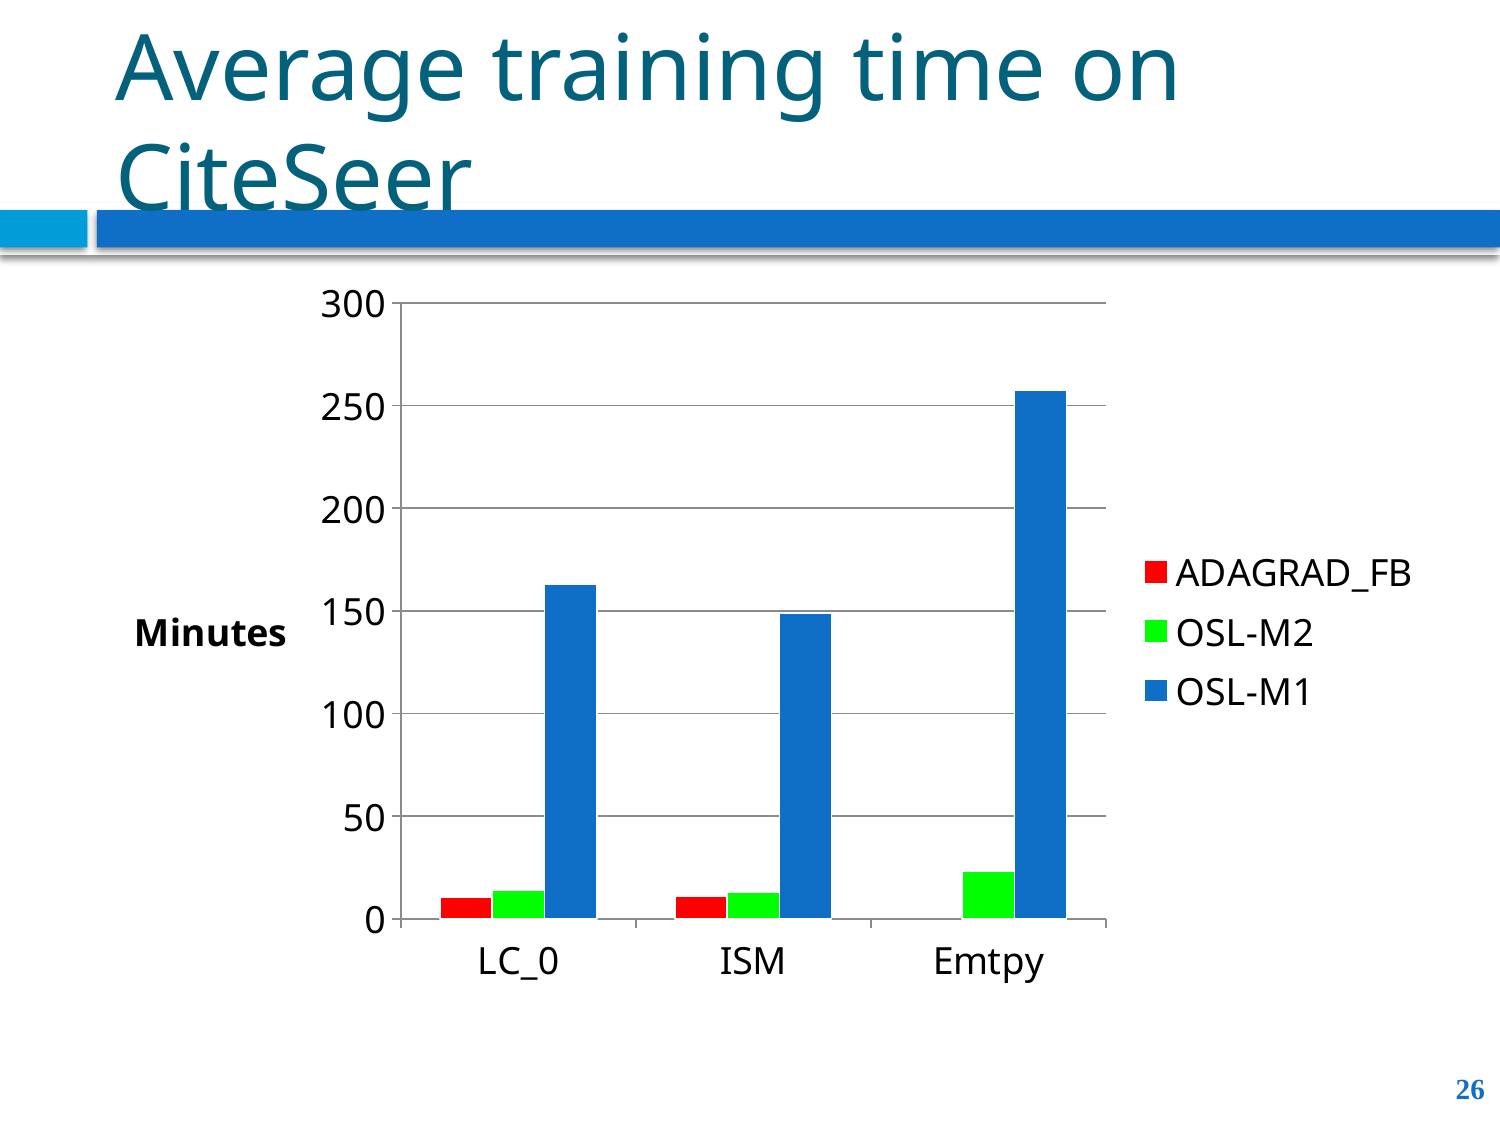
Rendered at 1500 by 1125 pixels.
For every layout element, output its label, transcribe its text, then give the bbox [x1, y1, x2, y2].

chart [100, 262, 1439, 1001]
title Average training time on CiteSeer [100, 37, 1438, 200]
slide_number 26 [1425, 1050, 1500, 1125]
